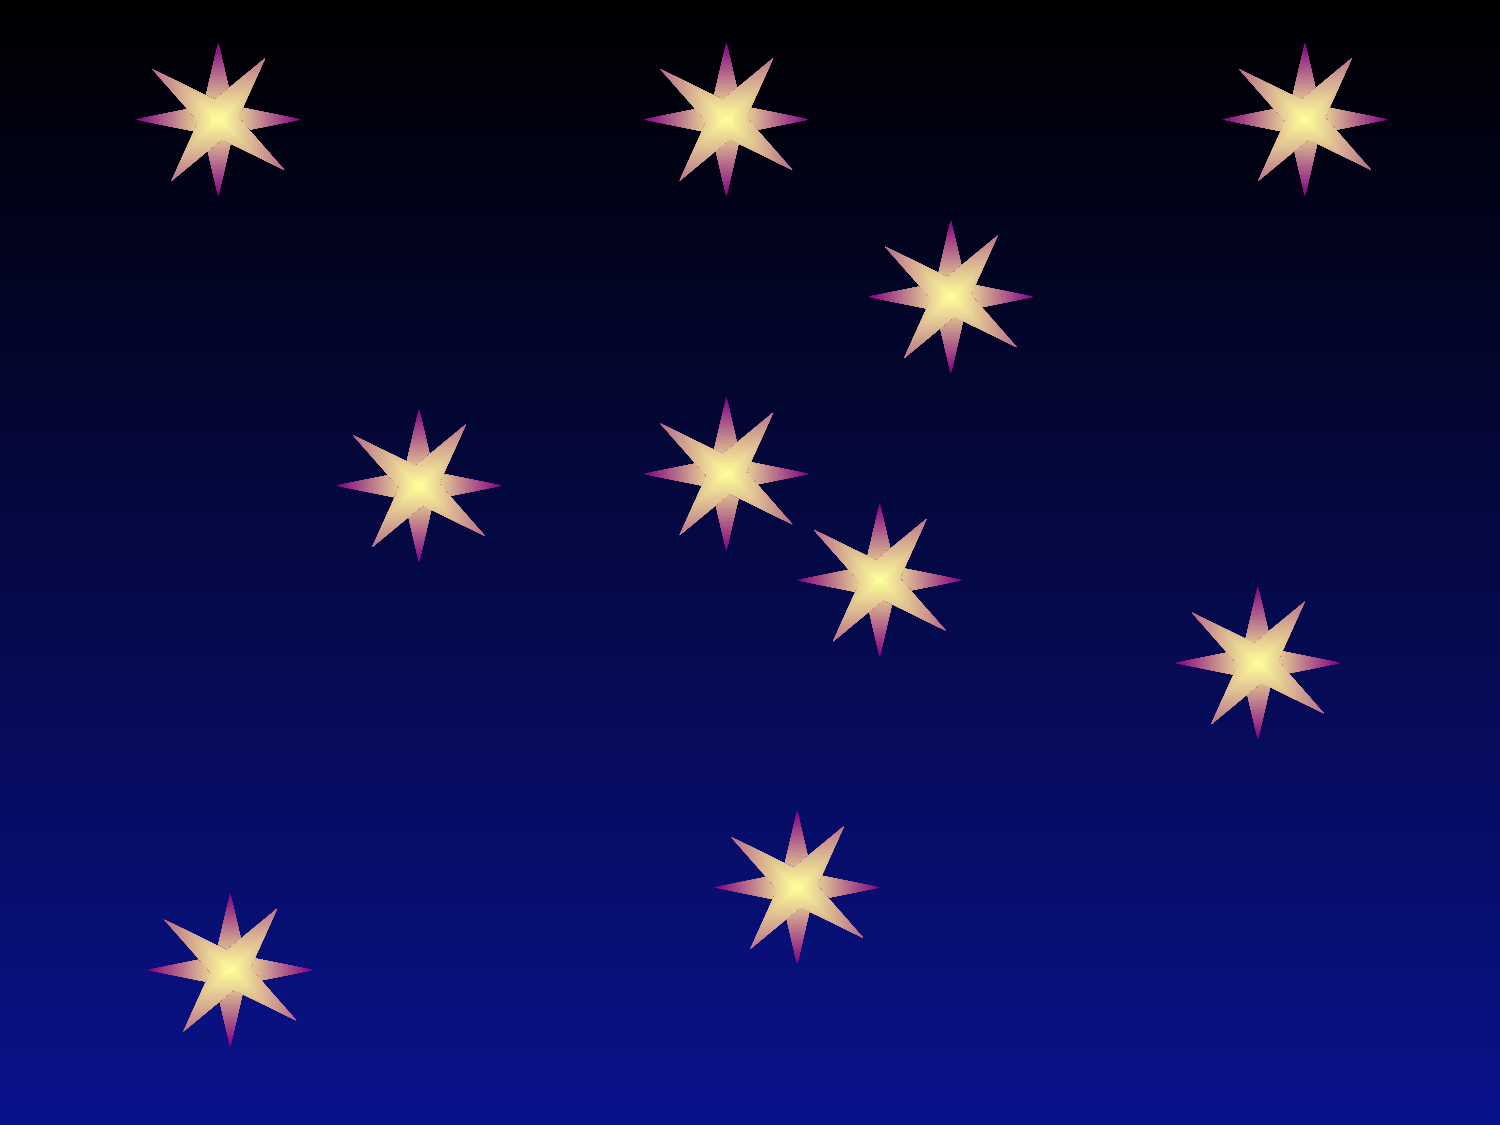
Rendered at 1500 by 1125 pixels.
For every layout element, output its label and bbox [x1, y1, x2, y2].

text_box [336, 408, 502, 563]
text_box [796, 503, 963, 658]
text_box [1174, 585, 1341, 740]
text_box [147, 892, 314, 1048]
text_box [643, 42, 810, 197]
text_box [714, 810, 881, 965]
text_box [867, 219, 1034, 374]
text_box [1222, 42, 1388, 197]
text_box [643, 396, 810, 551]
text_box [135, 42, 302, 197]
